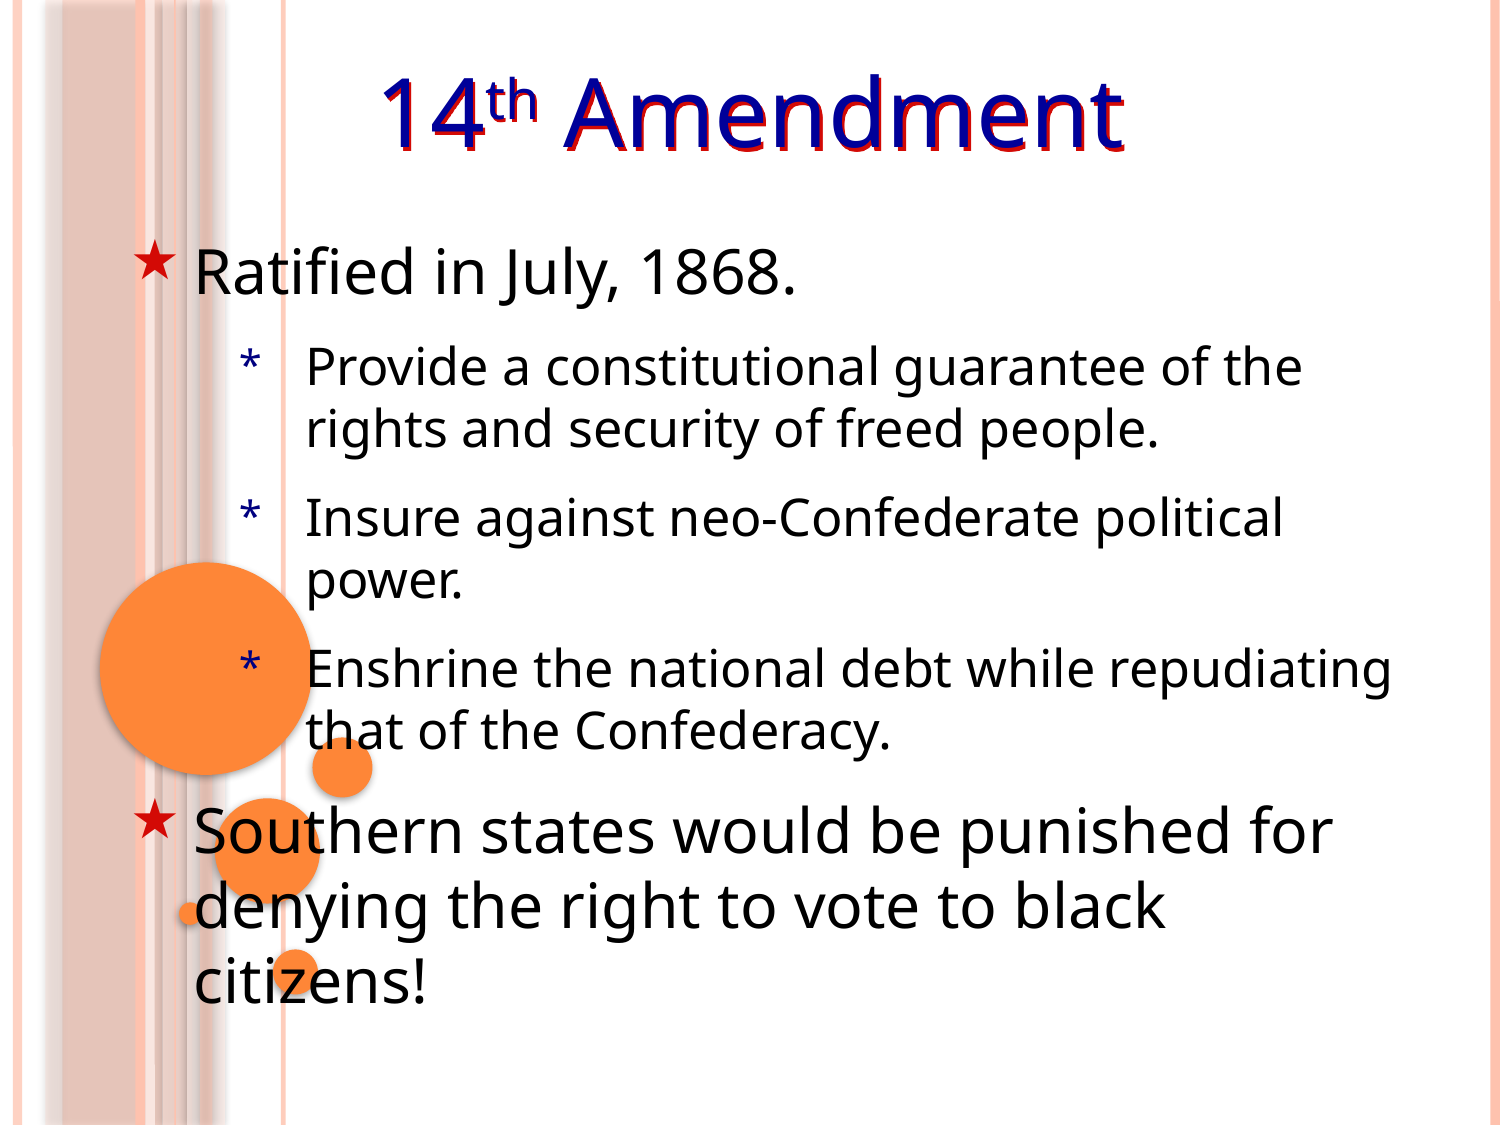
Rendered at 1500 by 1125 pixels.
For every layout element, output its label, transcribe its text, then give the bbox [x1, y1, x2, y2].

text_box 14th Amendment [62, 44, 1438, 175]
text_box Ratified in July, 1868. Provide a constitutional guarantee of the rights and security of freed people. Insure against neo-Confederate political power. Enshrine the national debt while repudiating that of the Confederacy. Southern states would be punished for denying the right to vote to black citizens! [112, 224, 1413, 1024]
